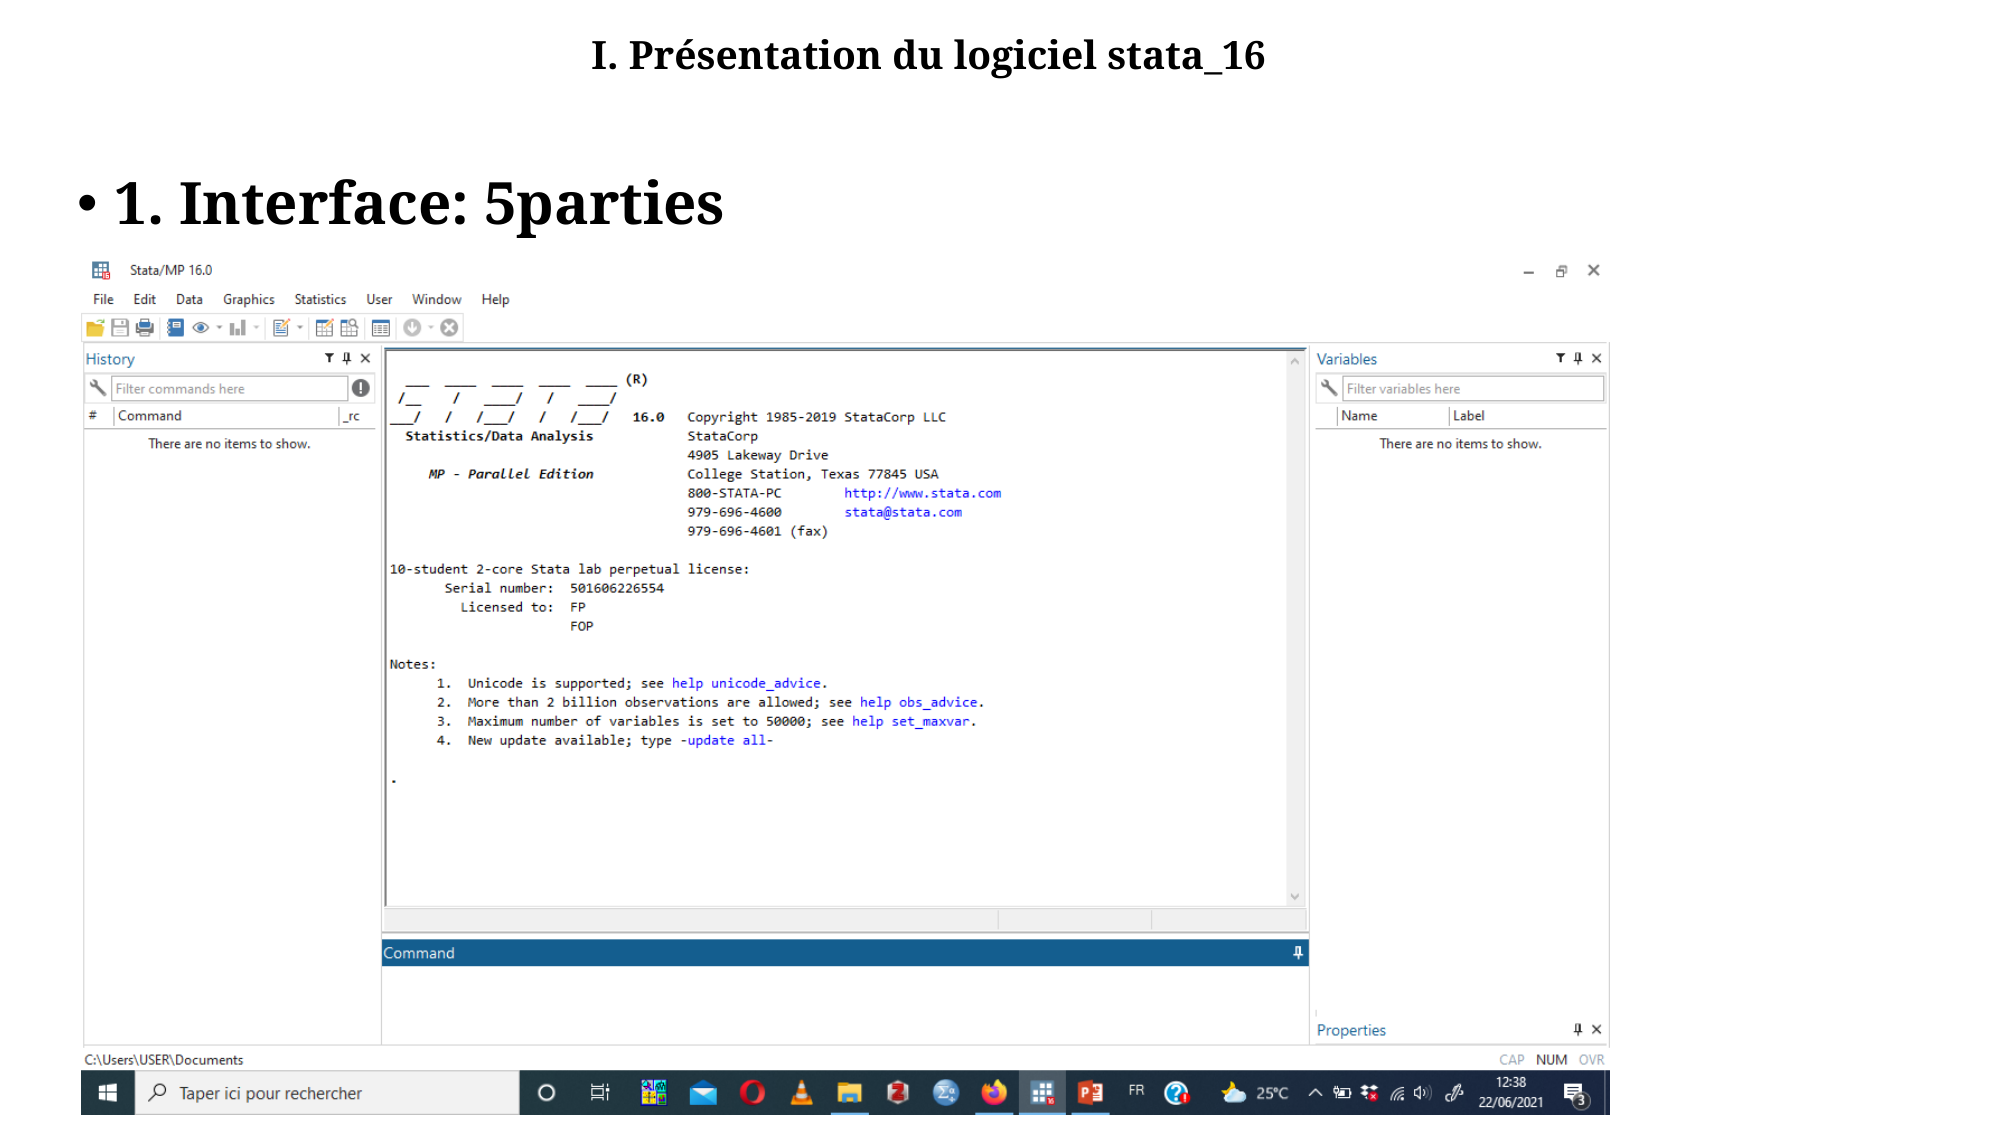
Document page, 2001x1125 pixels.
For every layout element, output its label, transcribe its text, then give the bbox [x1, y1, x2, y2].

picture [81, 256, 1610, 1115]
title I. Présentation du logiciel stata_16 [0, 27, 1858, 144]
list 1. Interface: 5parties [62, 167, 1920, 1115]
